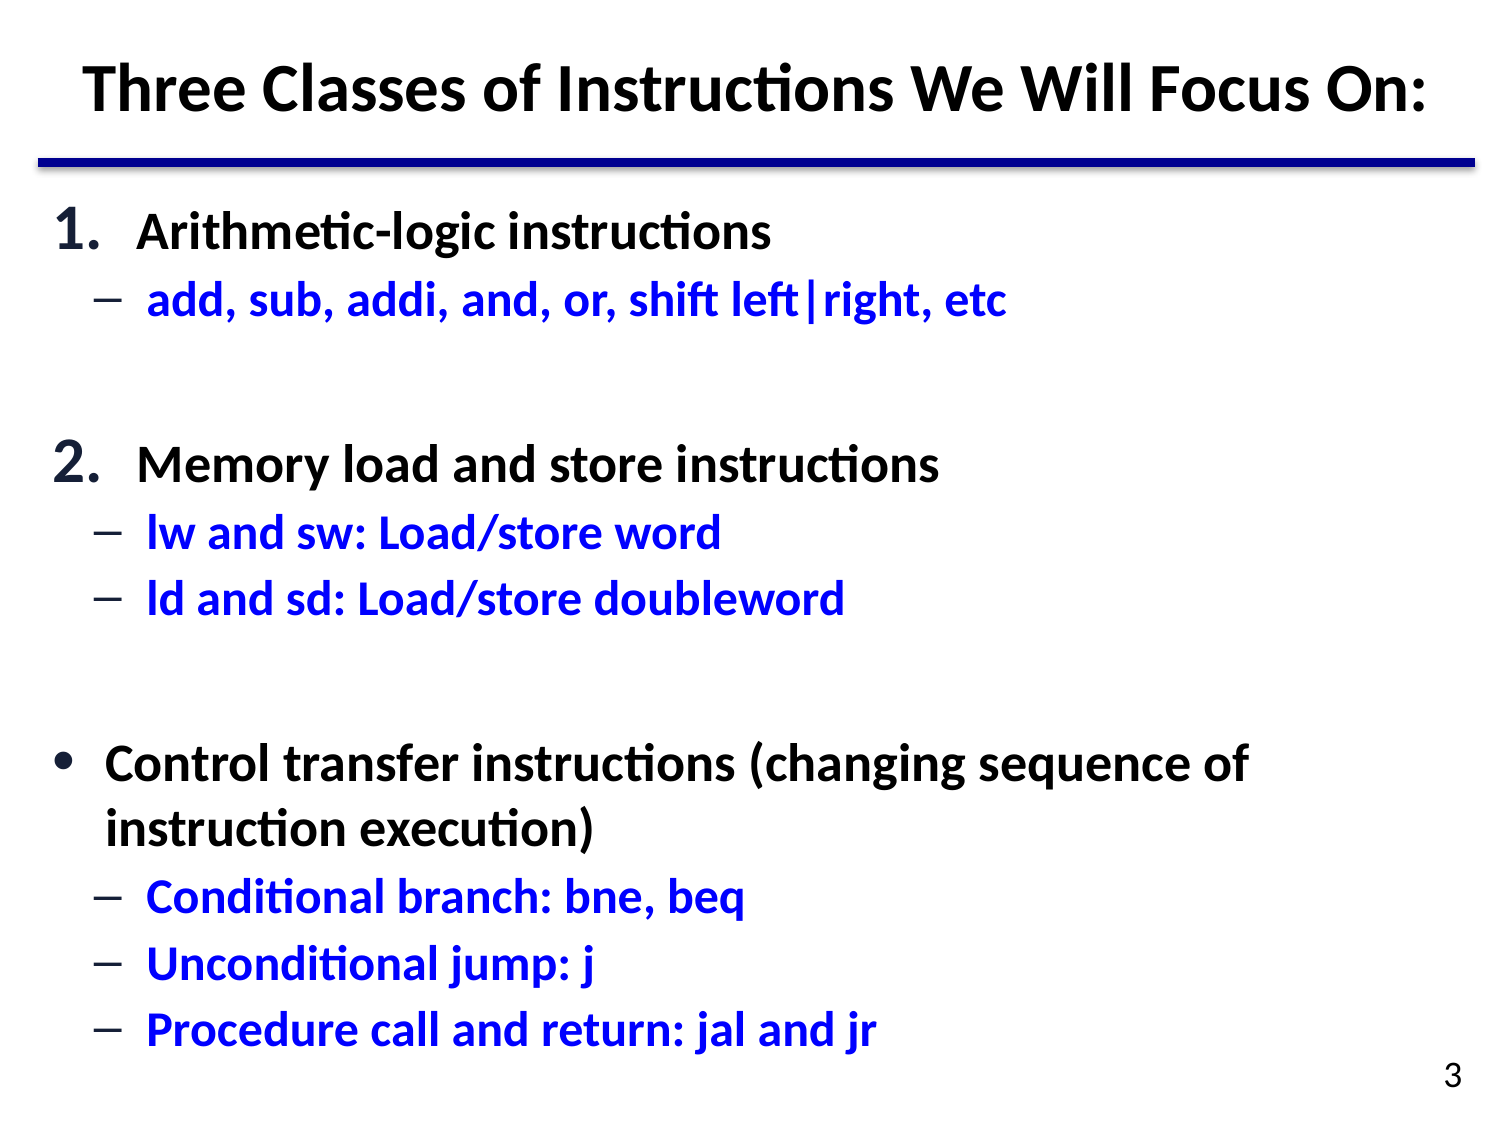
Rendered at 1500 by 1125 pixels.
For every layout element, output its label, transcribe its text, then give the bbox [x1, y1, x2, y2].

slide_number 3 [1127, 1042, 1478, 1103]
title Three Classes of Instructions We Will Focus On: [37, 24, 1475, 143]
list Arithmetic-logic instructions add, sub, addi, and, or, shift left|right, etc Memory load and store instructions lw and sw: Load/store word ld and sd: Load/store doubleword Control transfer instructions (changing sequence of instruction execution) Conditional branch: bne, beq Unconditional jump: j Procedure call and return: jal and jr [37, 187, 1475, 1043]
